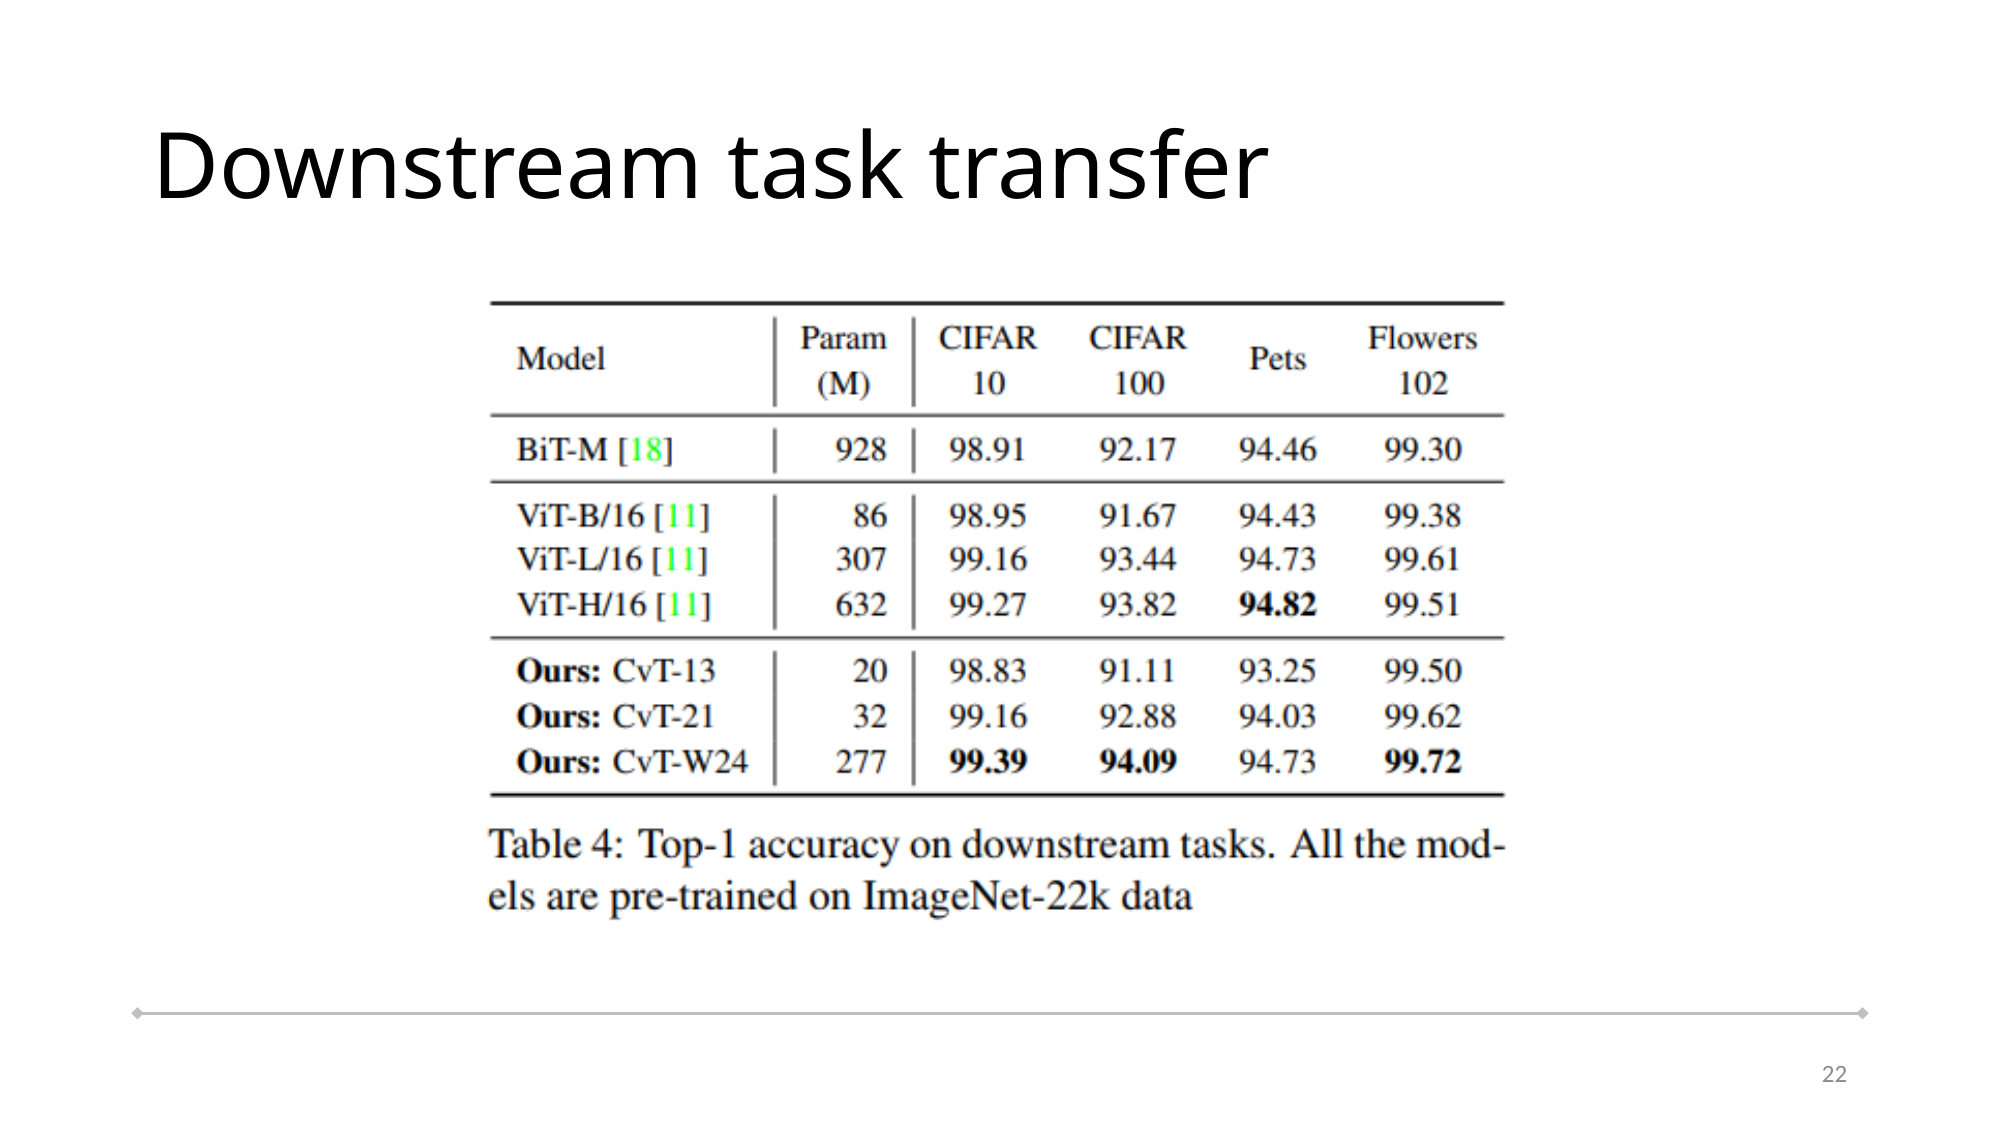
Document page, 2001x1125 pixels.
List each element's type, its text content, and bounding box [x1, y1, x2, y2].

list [459, 277, 1541, 945]
title Downstream task transfer [137, 59, 1914, 278]
slide_number 22 [1412, 1042, 1863, 1103]
